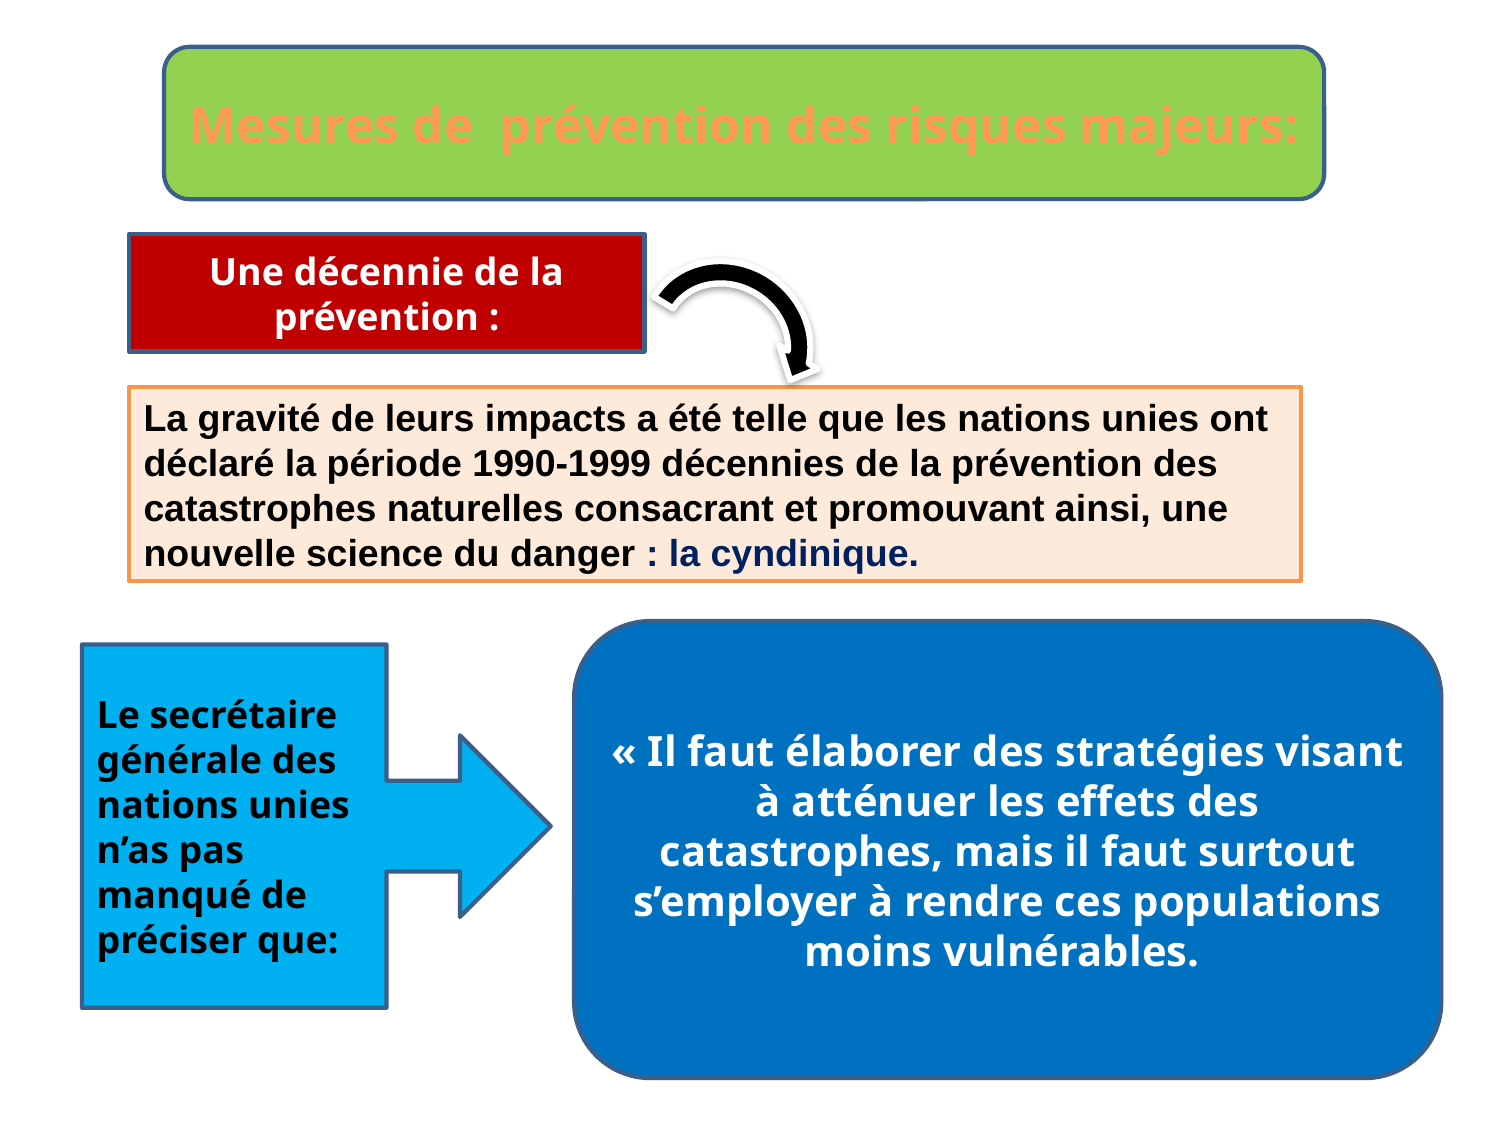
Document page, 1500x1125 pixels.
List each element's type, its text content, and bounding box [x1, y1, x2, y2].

text_box « Il faut élaborer des stratégies visant à atténuer les effets des catastrophes, mais il faut surtout s’employer à rendre ces populations moins vulnérables. [571, 618, 1444, 1081]
text_box [650, 257, 821, 384]
text_box Le secrétaire générale des nations unies n’as pas manqué de préciser que: [79, 642, 553, 1010]
text_box Mesures de prévention des risques majeurs: [161, 44, 1327, 202]
text_box La gravité de leurs impacts a été telle que les nations unies ont déclaré la période 1990-1999 décennies de la prévention des catastrophes naturelles consacrant et promouvant ainsi, une nouvelle science du danger : la cyndinique. [127, 385, 1303, 583]
text_box Une décennie de la prévention : [127, 232, 647, 354]
